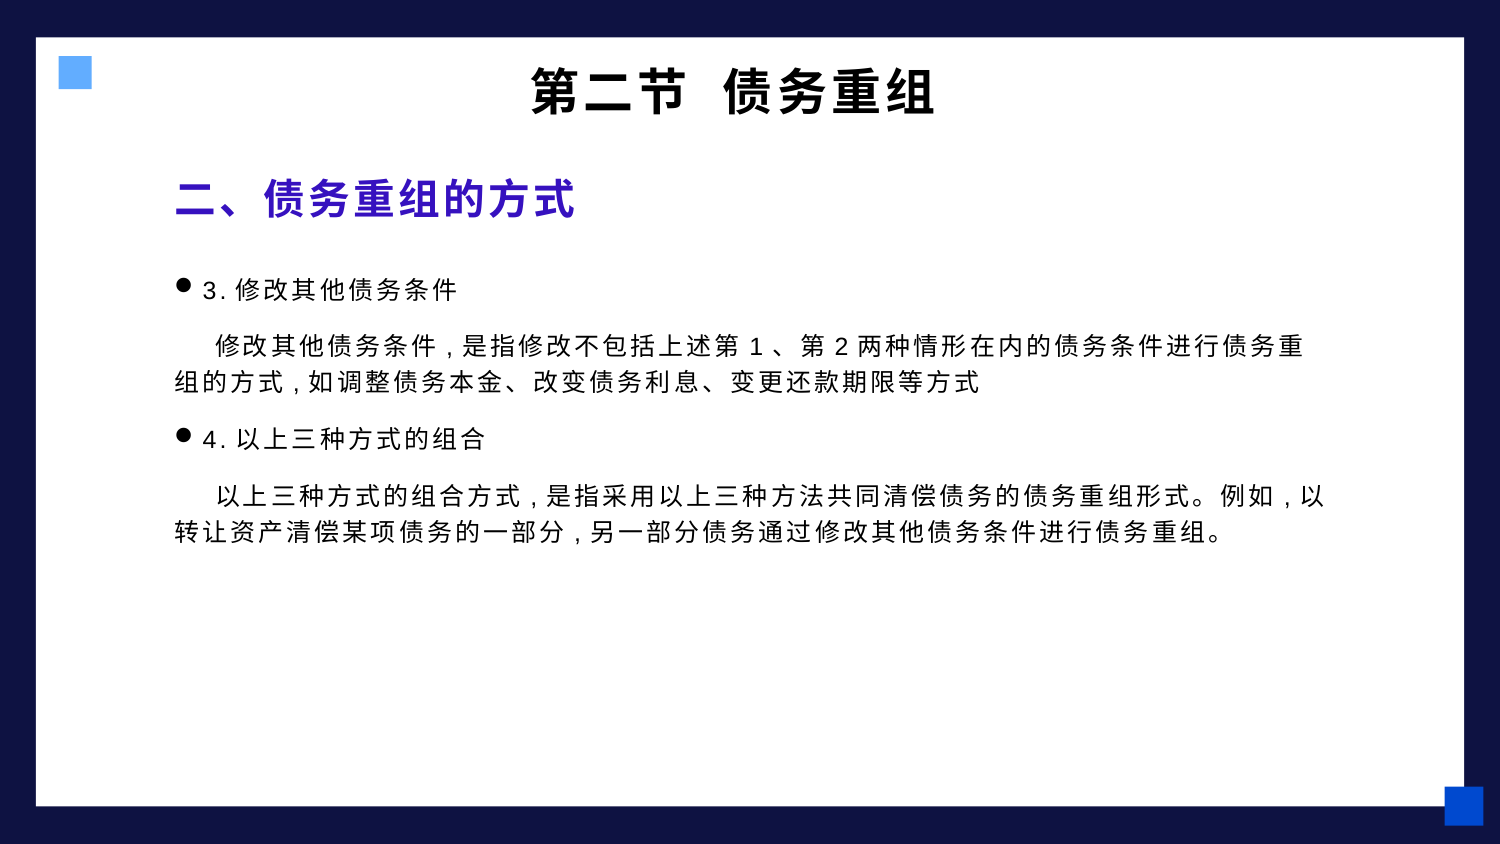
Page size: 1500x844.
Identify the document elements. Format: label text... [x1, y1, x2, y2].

list 3.修改其他债务条件 修改其他债务条件,是指修改不包括上述第1、第2两种情形在内的债务条件进行债务重组的方式,如调整债务本金、改变债务利息、变更还款期限等方式 4.以上三种方式的组合 以上三种方式的组合方式,是指采用以上三种方法共同清偿债务的债务重组形式。例如,以转让资产清偿某项债务的一部分,另一部分债务通过修改其他债务条件进行债务重组。 [157, 268, 1343, 693]
text_box 第二节 债务重组 [514, 53, 966, 129]
title 二、债务重组的方式 [157, 173, 1343, 263]
